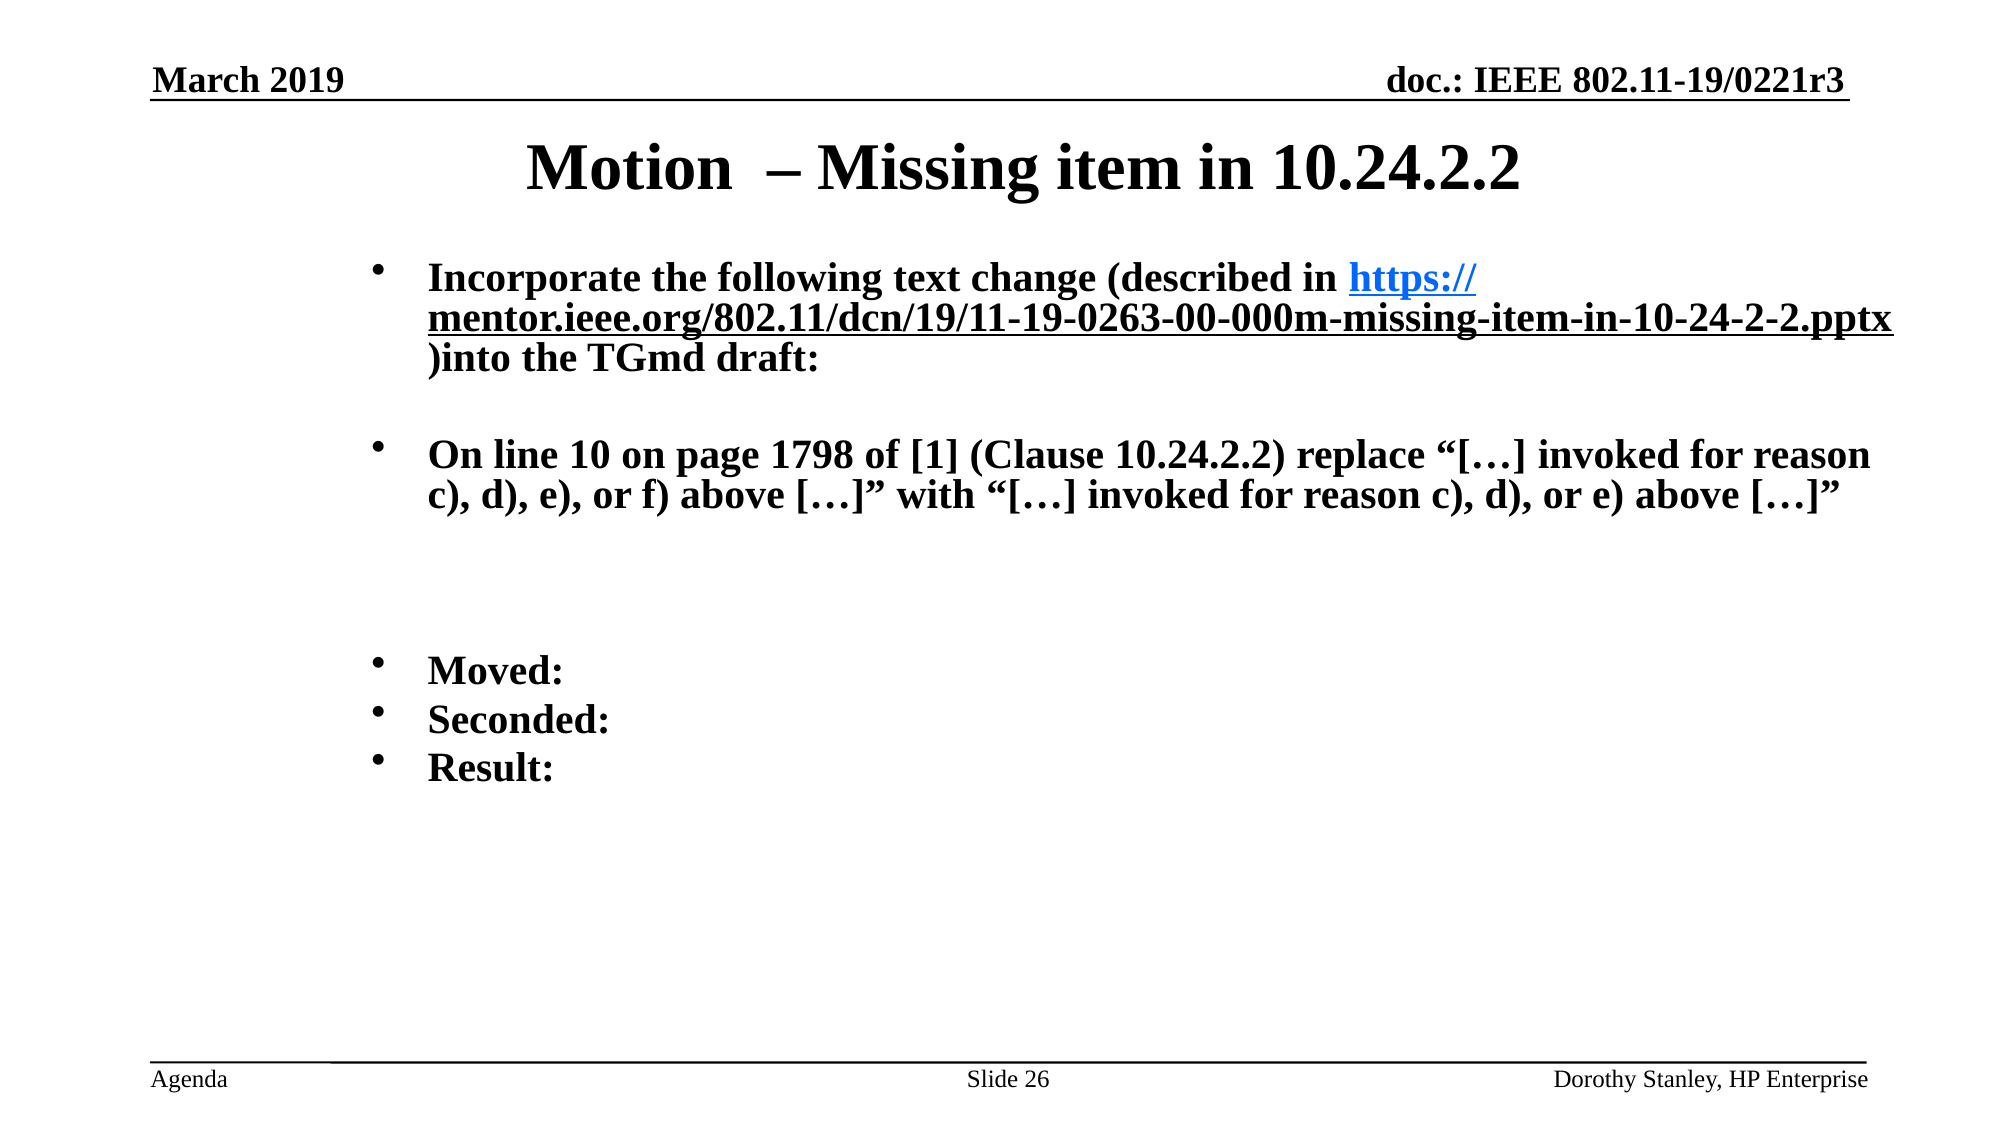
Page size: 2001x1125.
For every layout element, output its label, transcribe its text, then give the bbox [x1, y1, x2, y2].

footer Dorothy Stanley, HP Enterprise [1549, 1062, 1869, 1093]
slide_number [152, 54, 567, 100]
list Incorporate the following text change (described in https://mentor.ieee.org/802.11/dcn/19/11-19-0263-00-000m-missing-item-in-10-24-2-2.pptx )into the TGmd draft: On line 10 on page 1798 of [1] (Clause 10.24.2.2) replace “[…] invoked for reason c), d), e), or f) above […]” with “[…] invoked for reason c), d), or e) above […]” Moved: Seconded: Result: [356, 251, 1911, 1002]
slide_number Slide 26 [966, 1062, 1051, 1093]
title Motion – Missing item in 10.24.2.2 [200, 75, 1850, 250]
